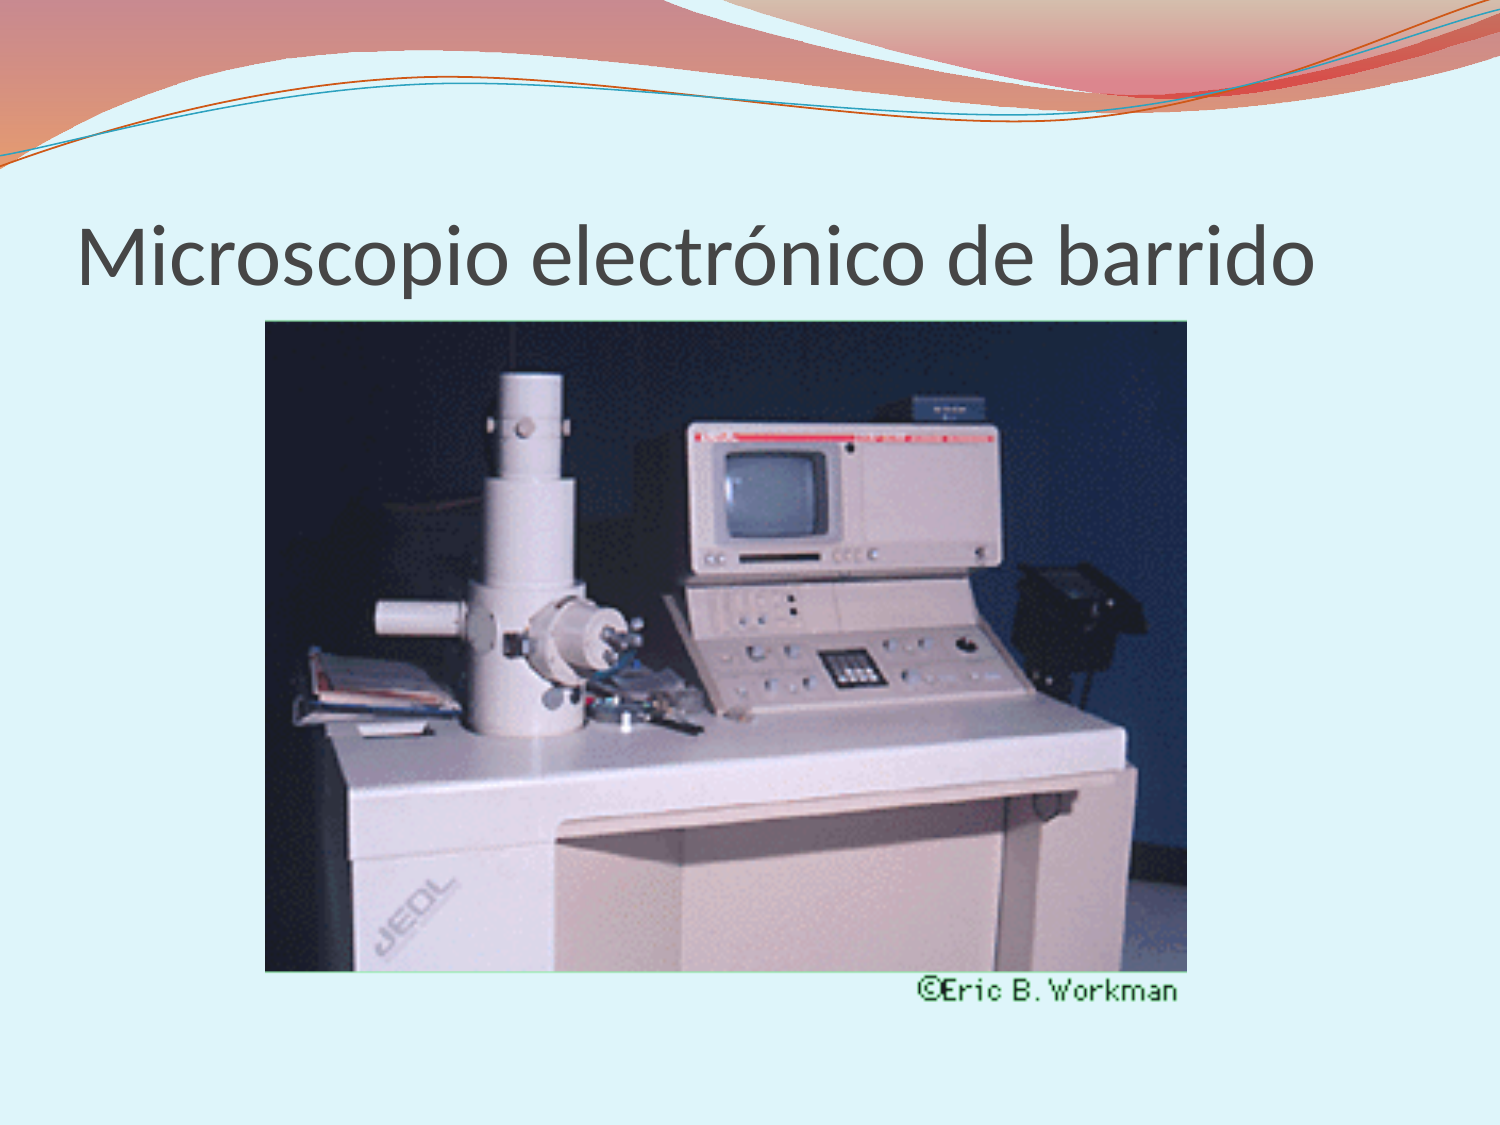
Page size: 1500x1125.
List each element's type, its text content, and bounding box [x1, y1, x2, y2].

title Microscopio electrónico de barrido [75, 115, 1438, 303]
picture [265, 255, 1188, 1053]
